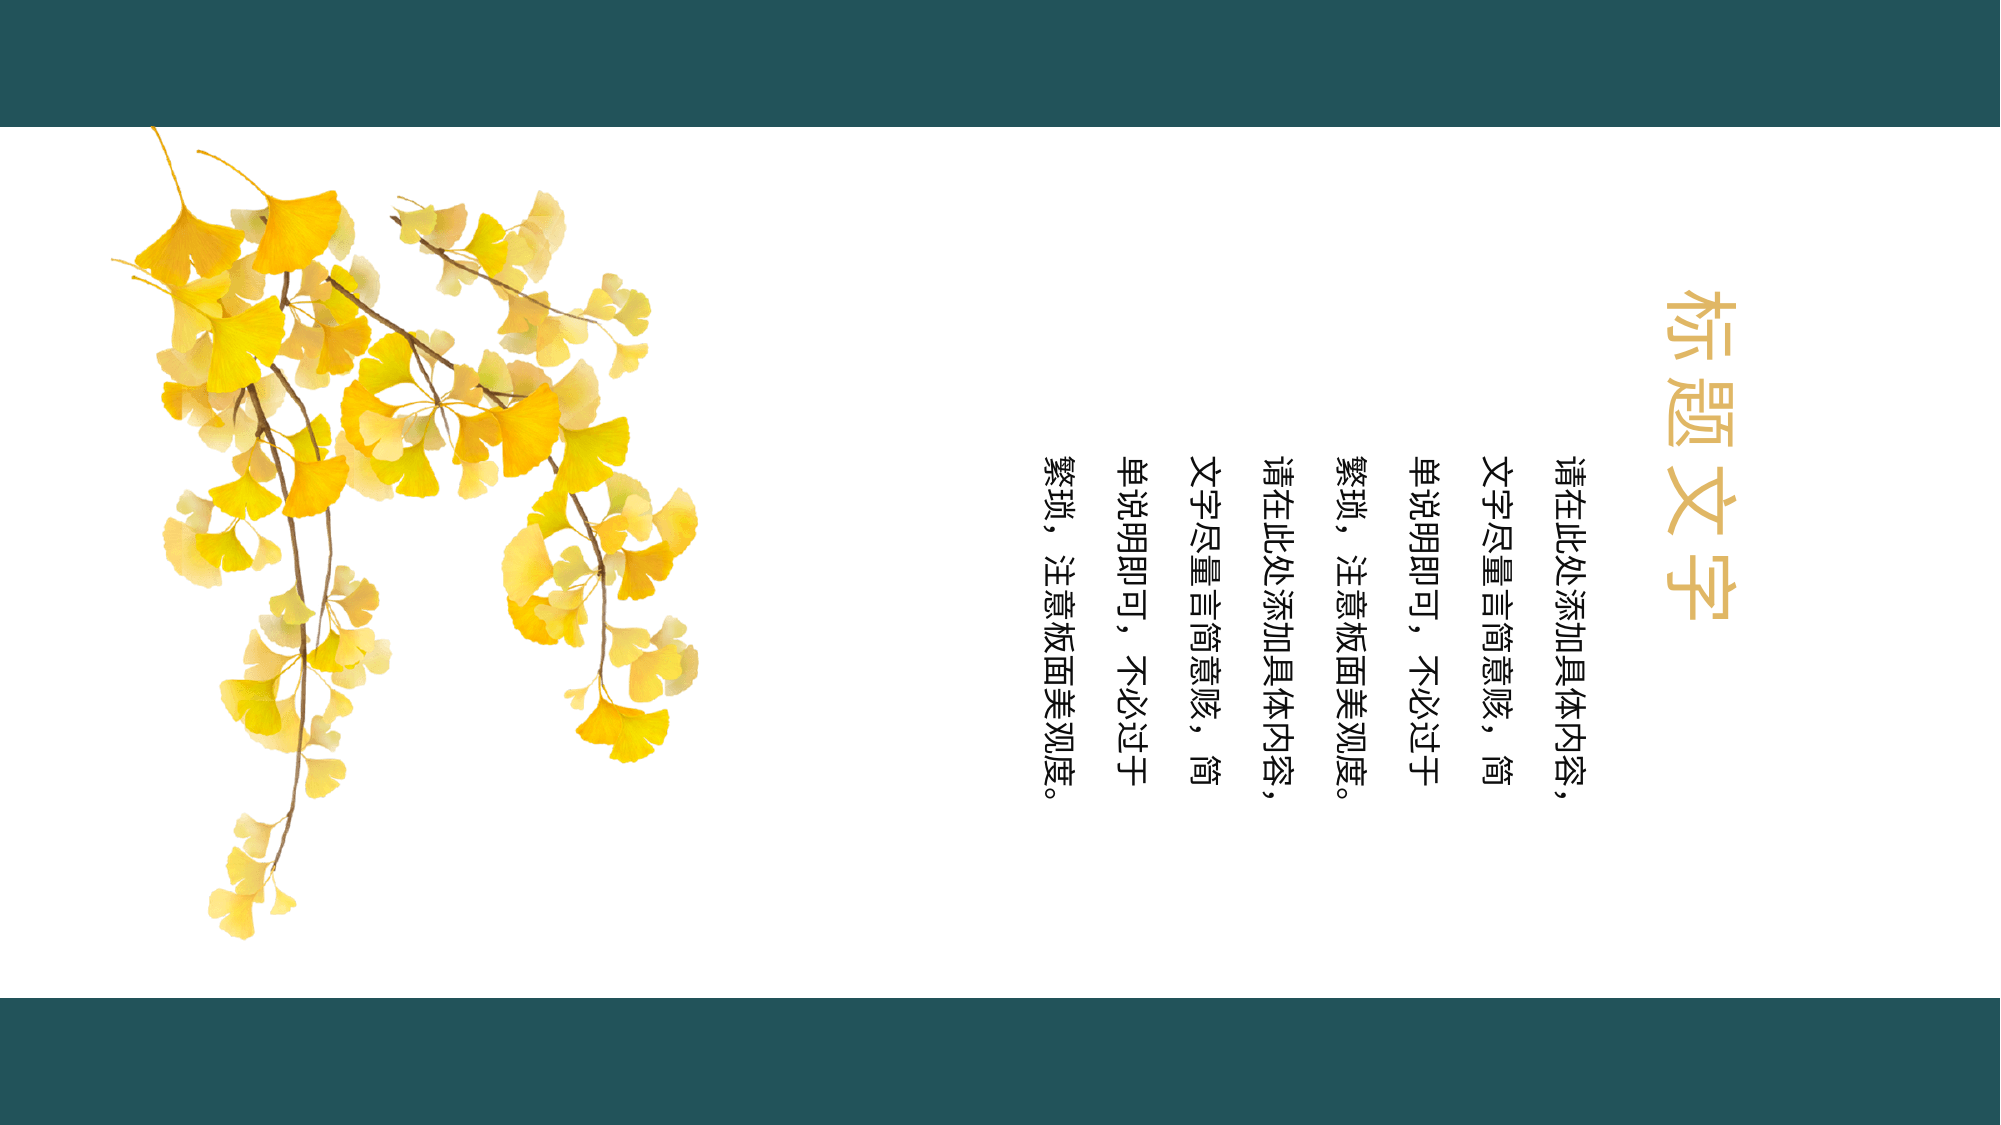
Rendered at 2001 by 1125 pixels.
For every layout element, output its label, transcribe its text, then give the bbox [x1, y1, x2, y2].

text_box 请在此处添加具体内容，文字尽量言简意赅，简单说明即可，不必过于繁琐，注意板面美观度。请在此处添加具体内容，文字尽量言简意赅，简单说明即可，不必过于繁琐，注意板面美观度。 [1030, 440, 1636, 820]
text_box 标题文字 [1635, 272, 1757, 642]
text_box [0, 126, 2000, 999]
picture [102, 126, 707, 951]
